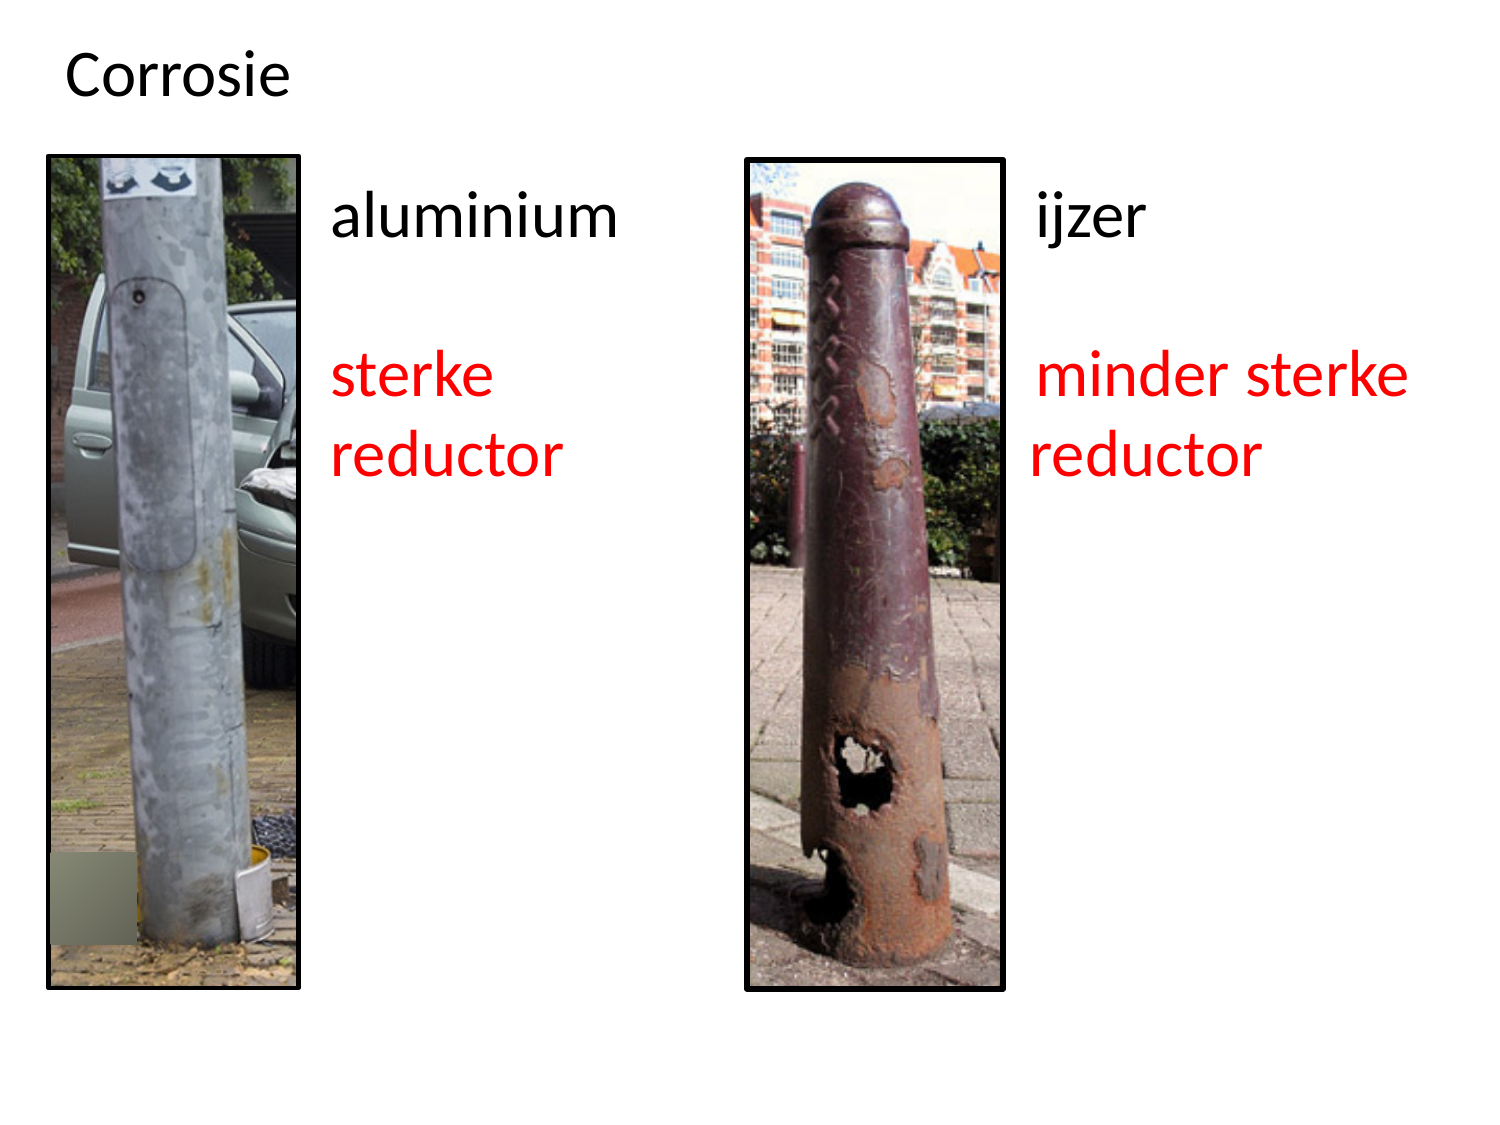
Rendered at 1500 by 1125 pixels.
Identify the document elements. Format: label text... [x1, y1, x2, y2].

text_box Corrosie [50, 22, 434, 118]
picture [749, 162, 1000, 986]
picture [50, 158, 296, 986]
text_box aluminium ijzer sterke minder sterke reductor reductor eschermende [1006, 162, 1500, 578]
text_box aluminium ijzer sterke minder sterke reductor reductor eschermende [315, 162, 744, 578]
